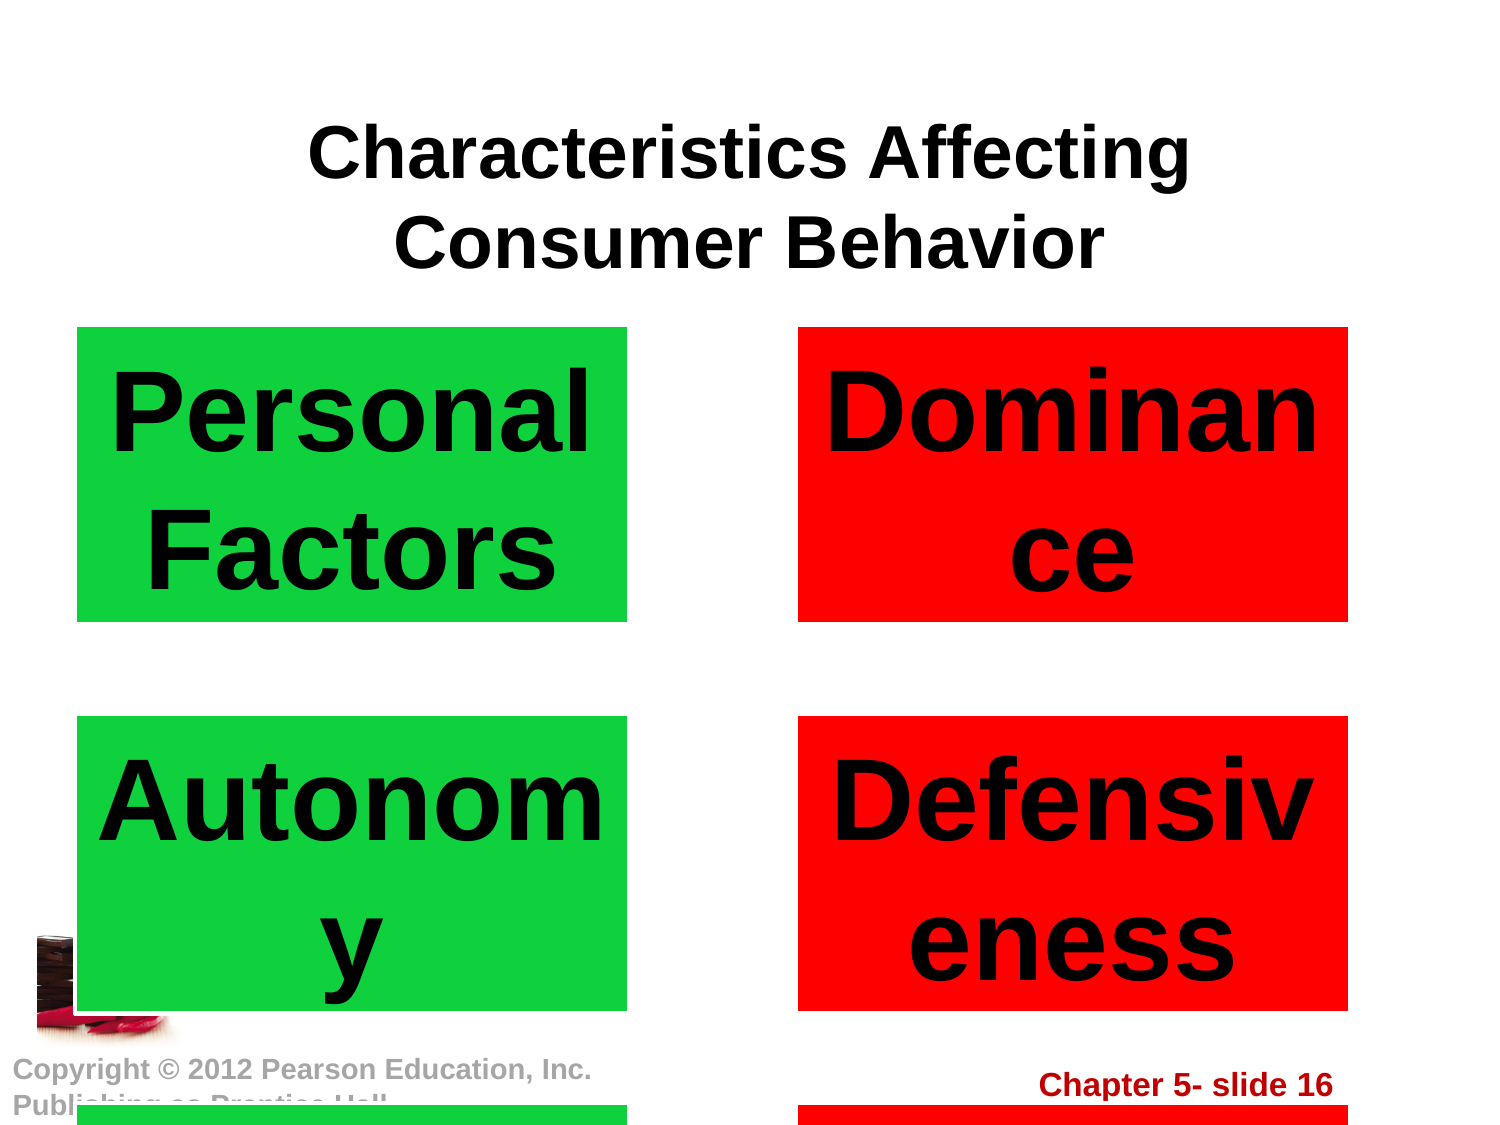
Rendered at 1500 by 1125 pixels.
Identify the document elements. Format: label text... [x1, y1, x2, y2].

picture [37, 924, 188, 1050]
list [74, 324, 1351, 1001]
title Characteristics Affecting Consumer Behavior [112, 99, 1388, 288]
